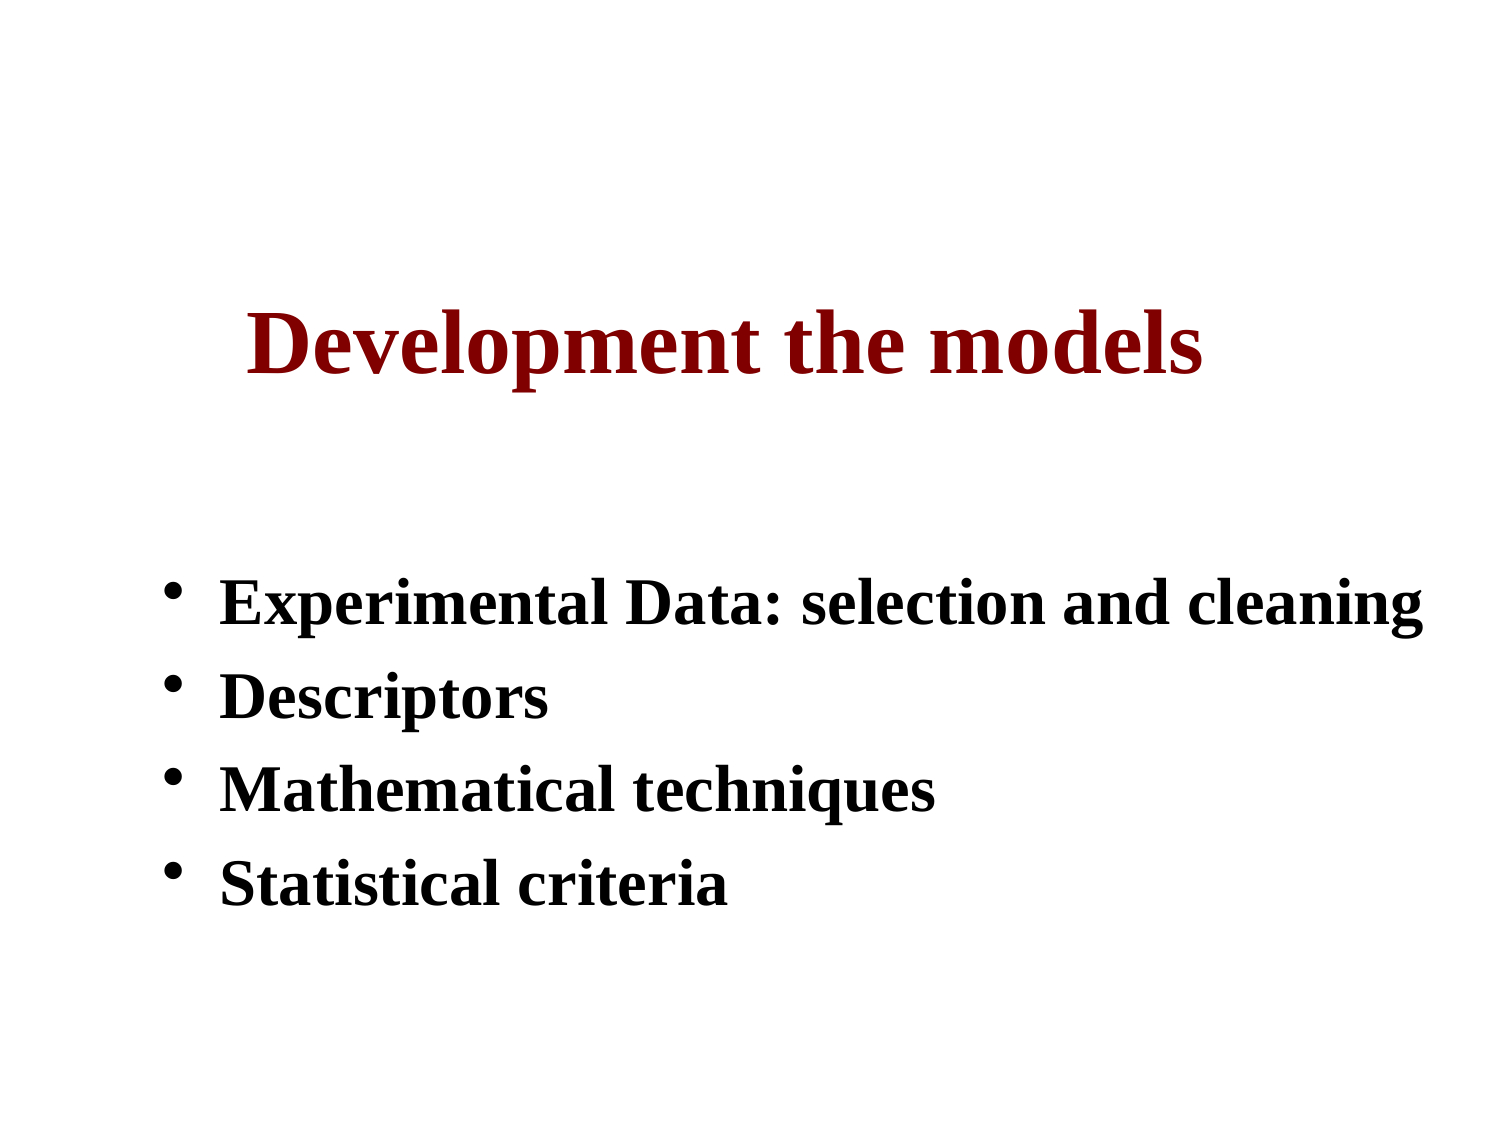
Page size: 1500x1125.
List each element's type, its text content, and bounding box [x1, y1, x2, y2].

subtitle Experimental Data: selection and cleaning Descriptors Mathematical techniques Statistical criteria [147, 550, 1477, 989]
title Development the models [88, 243, 1364, 431]
